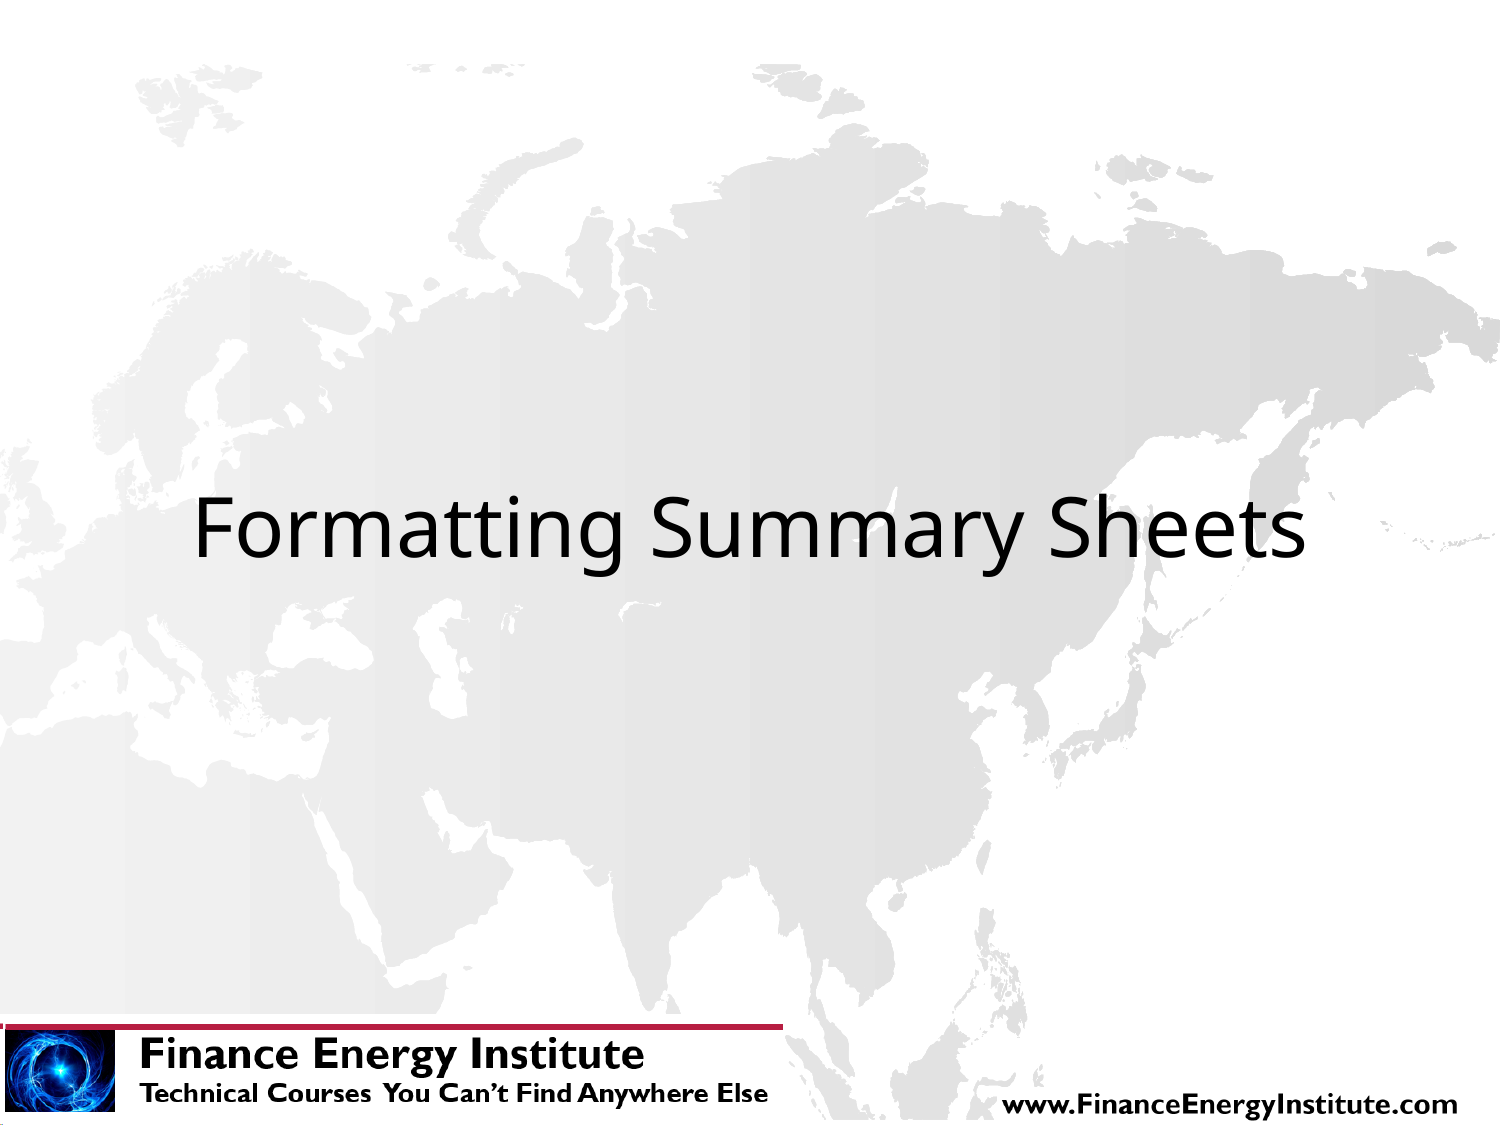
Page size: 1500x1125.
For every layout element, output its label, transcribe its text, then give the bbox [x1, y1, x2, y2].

title Formatting Summary Sheets [103, 421, 1397, 640]
picture [997, 1087, 1467, 1125]
picture [0, 1014, 783, 1125]
